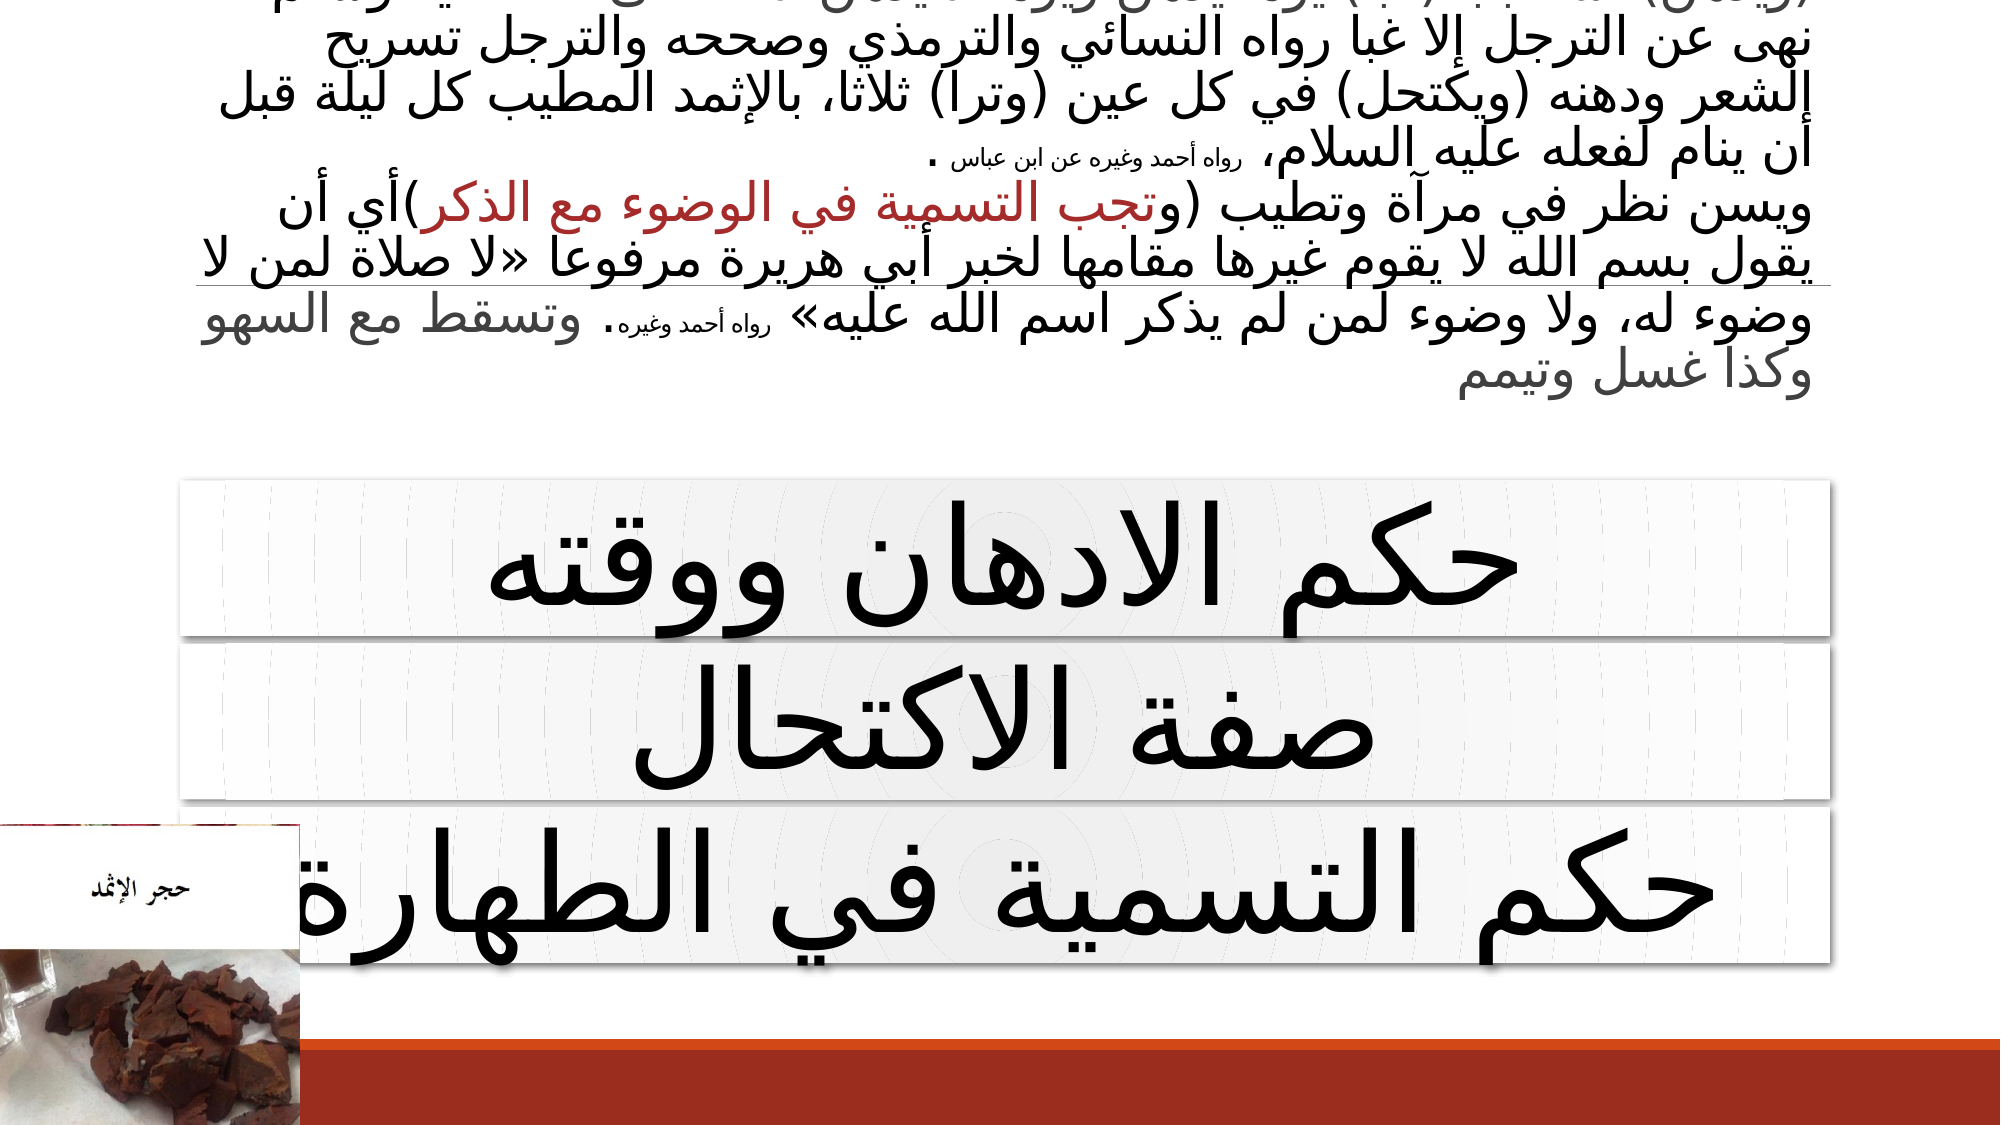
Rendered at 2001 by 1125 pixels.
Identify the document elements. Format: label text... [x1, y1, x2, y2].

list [179, 479, 1831, 964]
picture [0, 824, 301, 1125]
title (ويدهن) استحبابا (غبا) يوما يدهن ويوما لا يدهن لأنه صلى الله عليه وسلم نهى عن الترجل إلا غبا رواه النسائي والترمذي وصححه والترجل تسريح الشعر ودهنه (ويكتحل) في كل عين (وترا) ثلاثا، بالإثمد المطيب كل ليلة قبل أن ينام لفعله عليه السلام، رواه أحمد وغيره عن ابن عباس . ويسن نظر في مرآة وتطيب (وتجب التسمية في الوضوء مع الذكر)أي أن يقول بسم الله لا يقوم غيرها مقامها لخبر أبي هريرة مرفوعا «لا صلاة لمن لا وضوء له، ولا وضوء لمن لم يذكر اسم الله عليه» رواه أحمد وغيره. وتسقط مع السهو وكذا غسل وتيمم [180, 47, 1830, 406]
